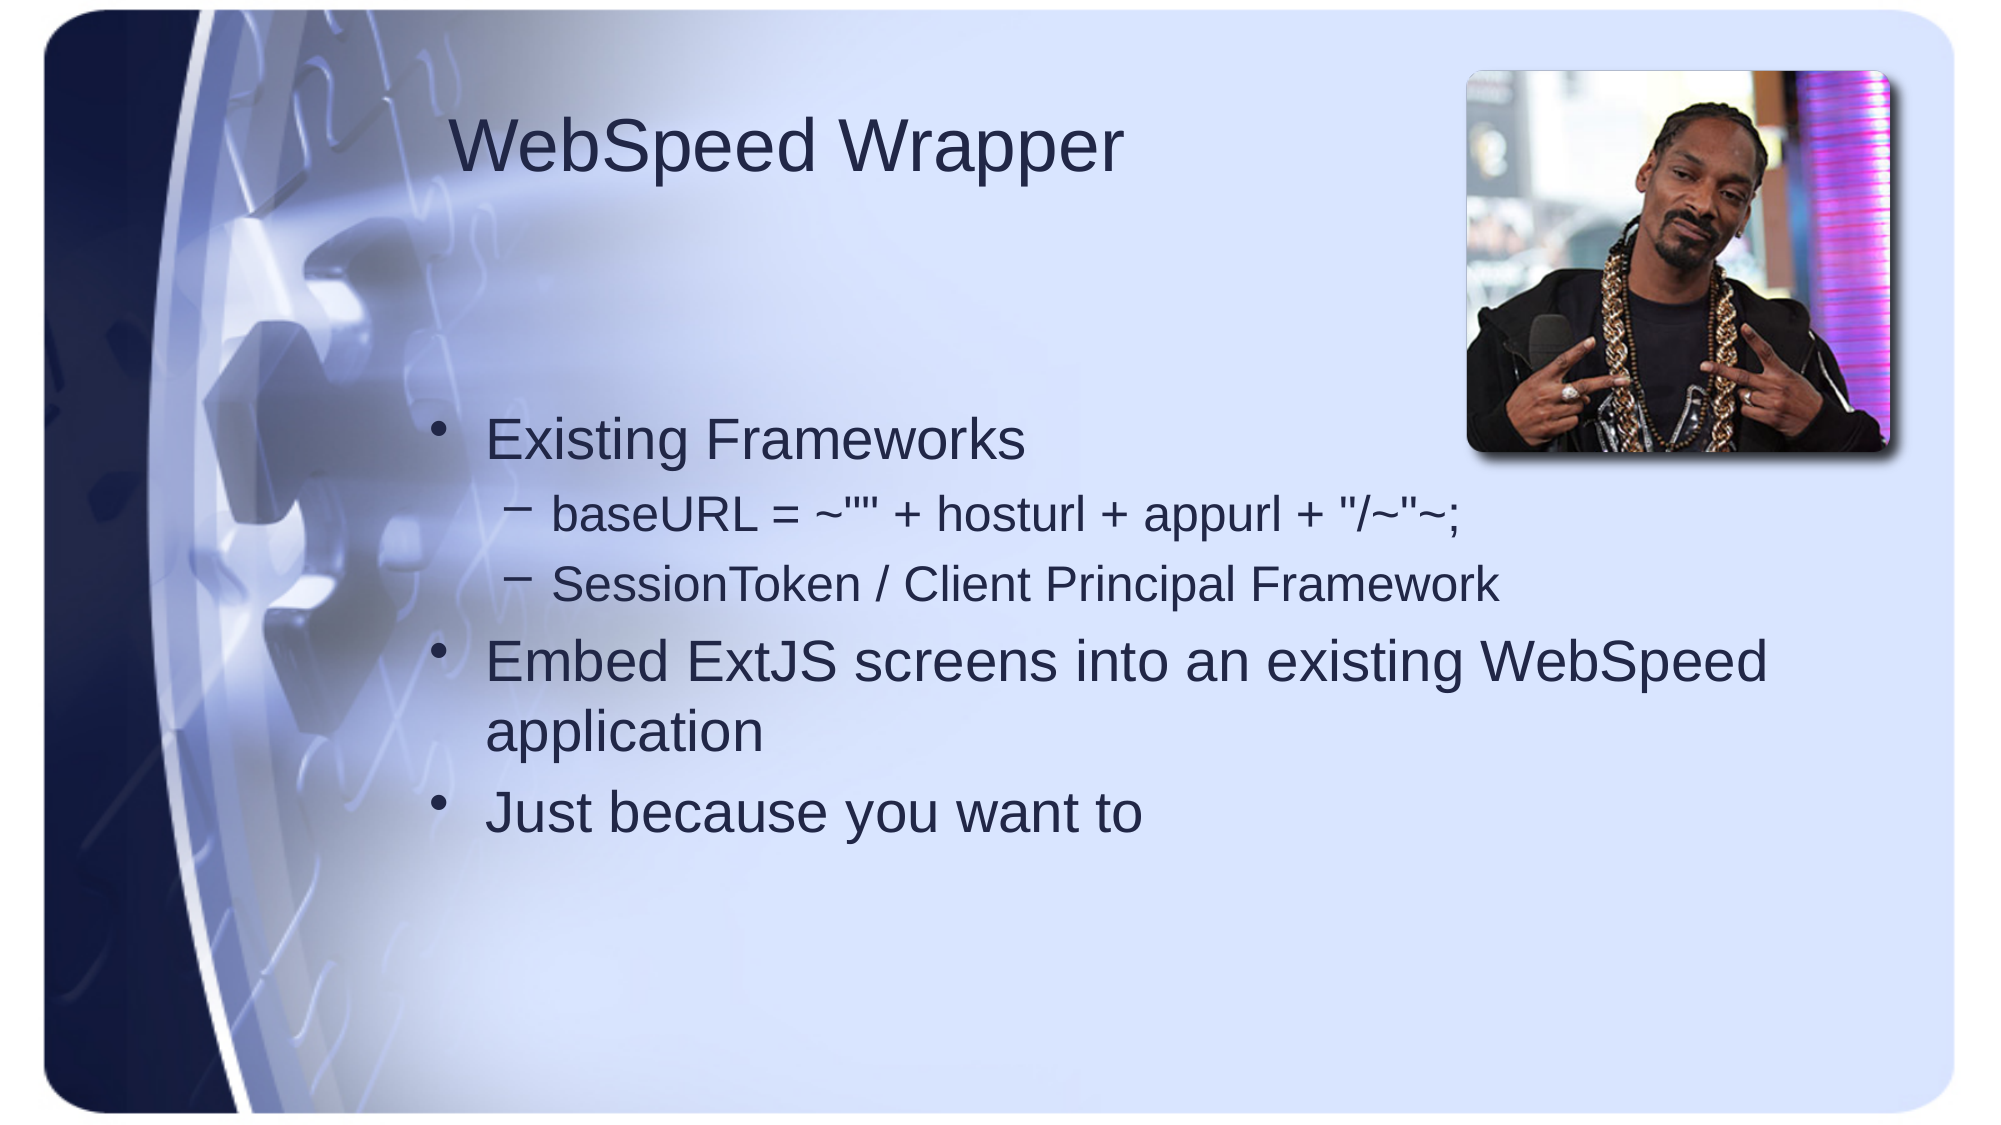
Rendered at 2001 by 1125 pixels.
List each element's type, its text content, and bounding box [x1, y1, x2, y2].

picture [0, 0, 2000, 1125]
list Existing Frameworks baseURL = ~"" + hosturl + appurl + "/~"~; SessionToken / Client Principal Framework Embed ExtJS screens into an existing WebSpeed application Just because you want to [414, 393, 1835, 1064]
title WebSpeed Wrapper [433, 28, 1460, 254]
